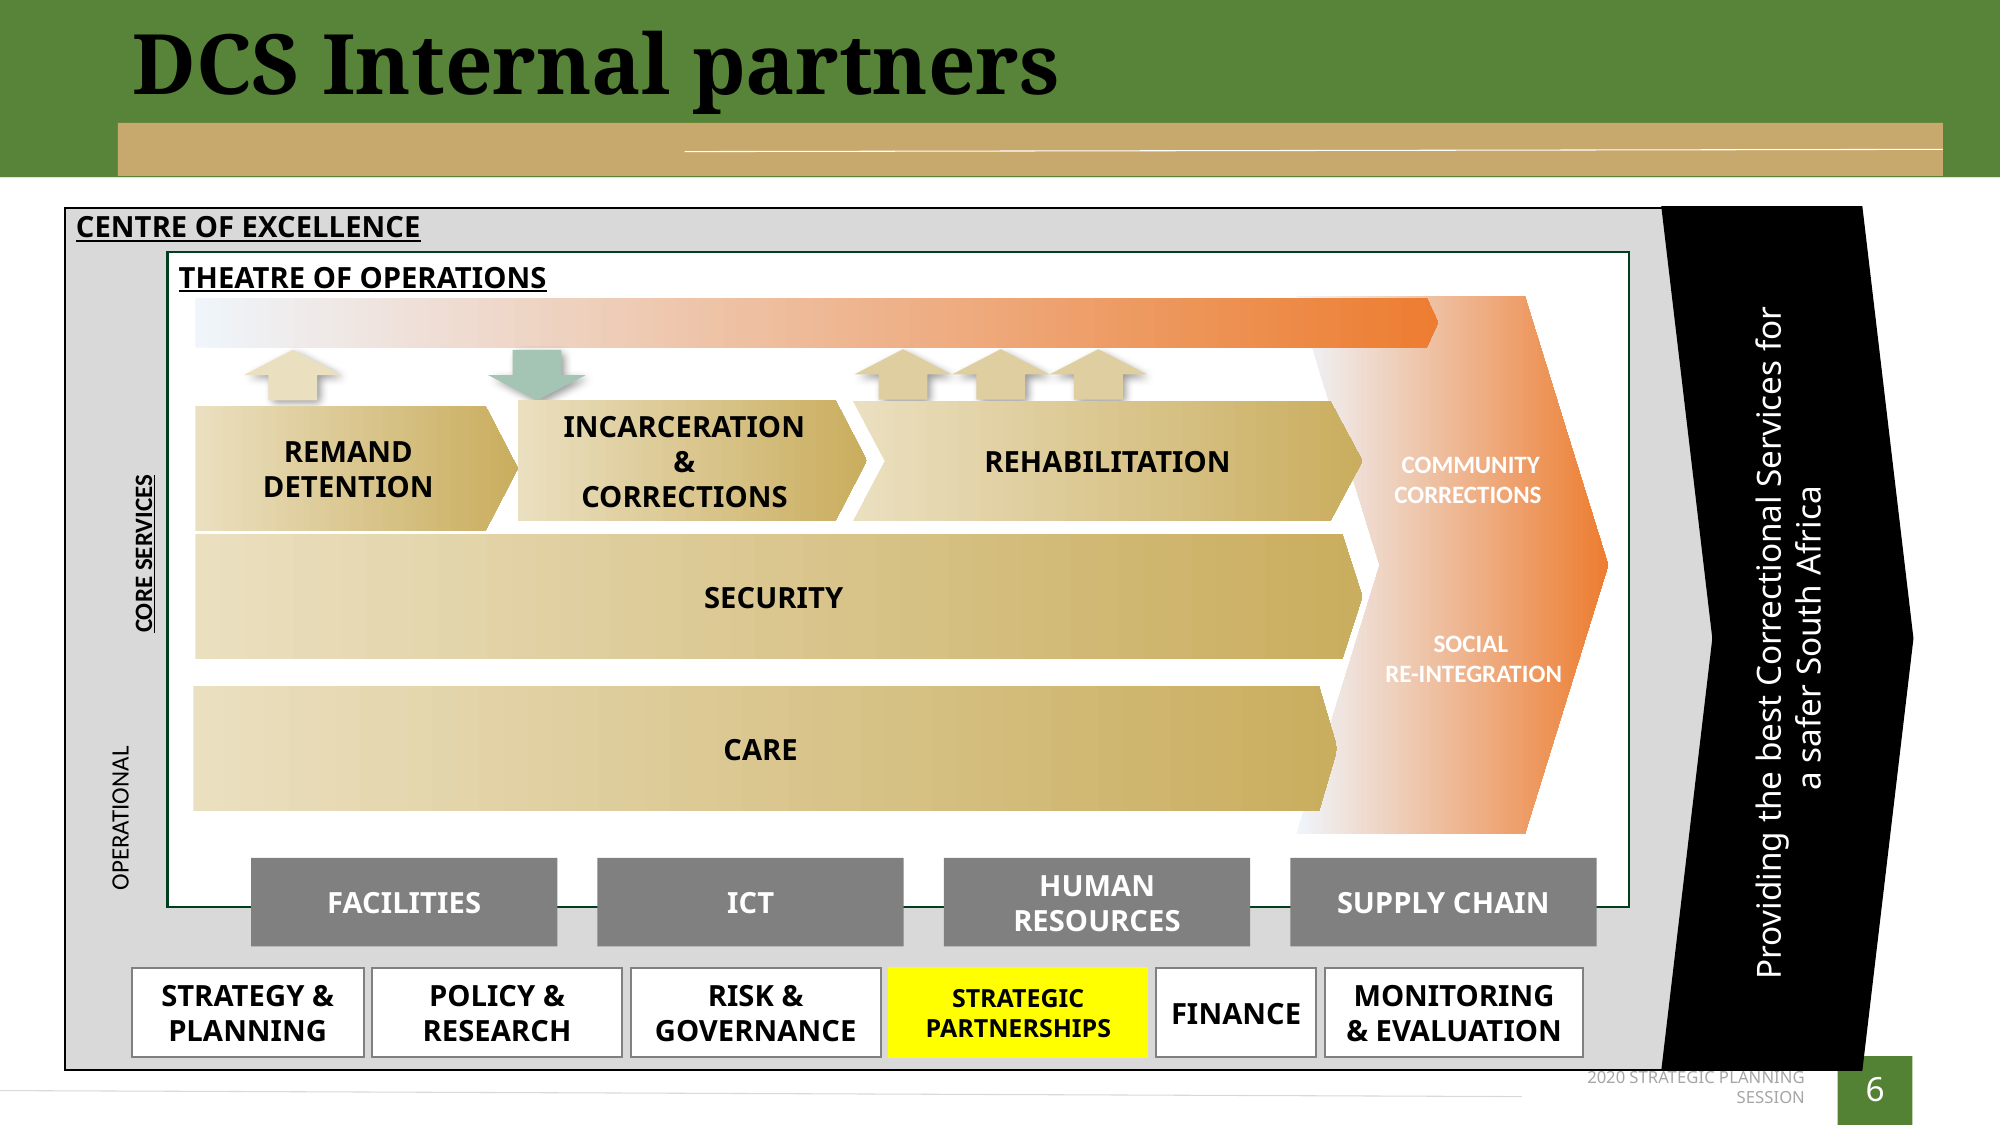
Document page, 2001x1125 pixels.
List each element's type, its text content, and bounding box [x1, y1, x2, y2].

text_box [193, 399, 1363, 812]
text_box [195, 295, 1609, 835]
text_box DCS Internal partners [117, 0, 1913, 135]
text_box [148, 251, 1630, 947]
text_box [0, 0, 2000, 178]
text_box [243, 349, 1148, 399]
text_box [117, 122, 1943, 176]
text_box Providing the best Correctional Services for a safer South Africa [1713, 207, 1913, 1070]
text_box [60, 201, 1713, 1070]
text_box xx [1713, 203, 1913, 269]
